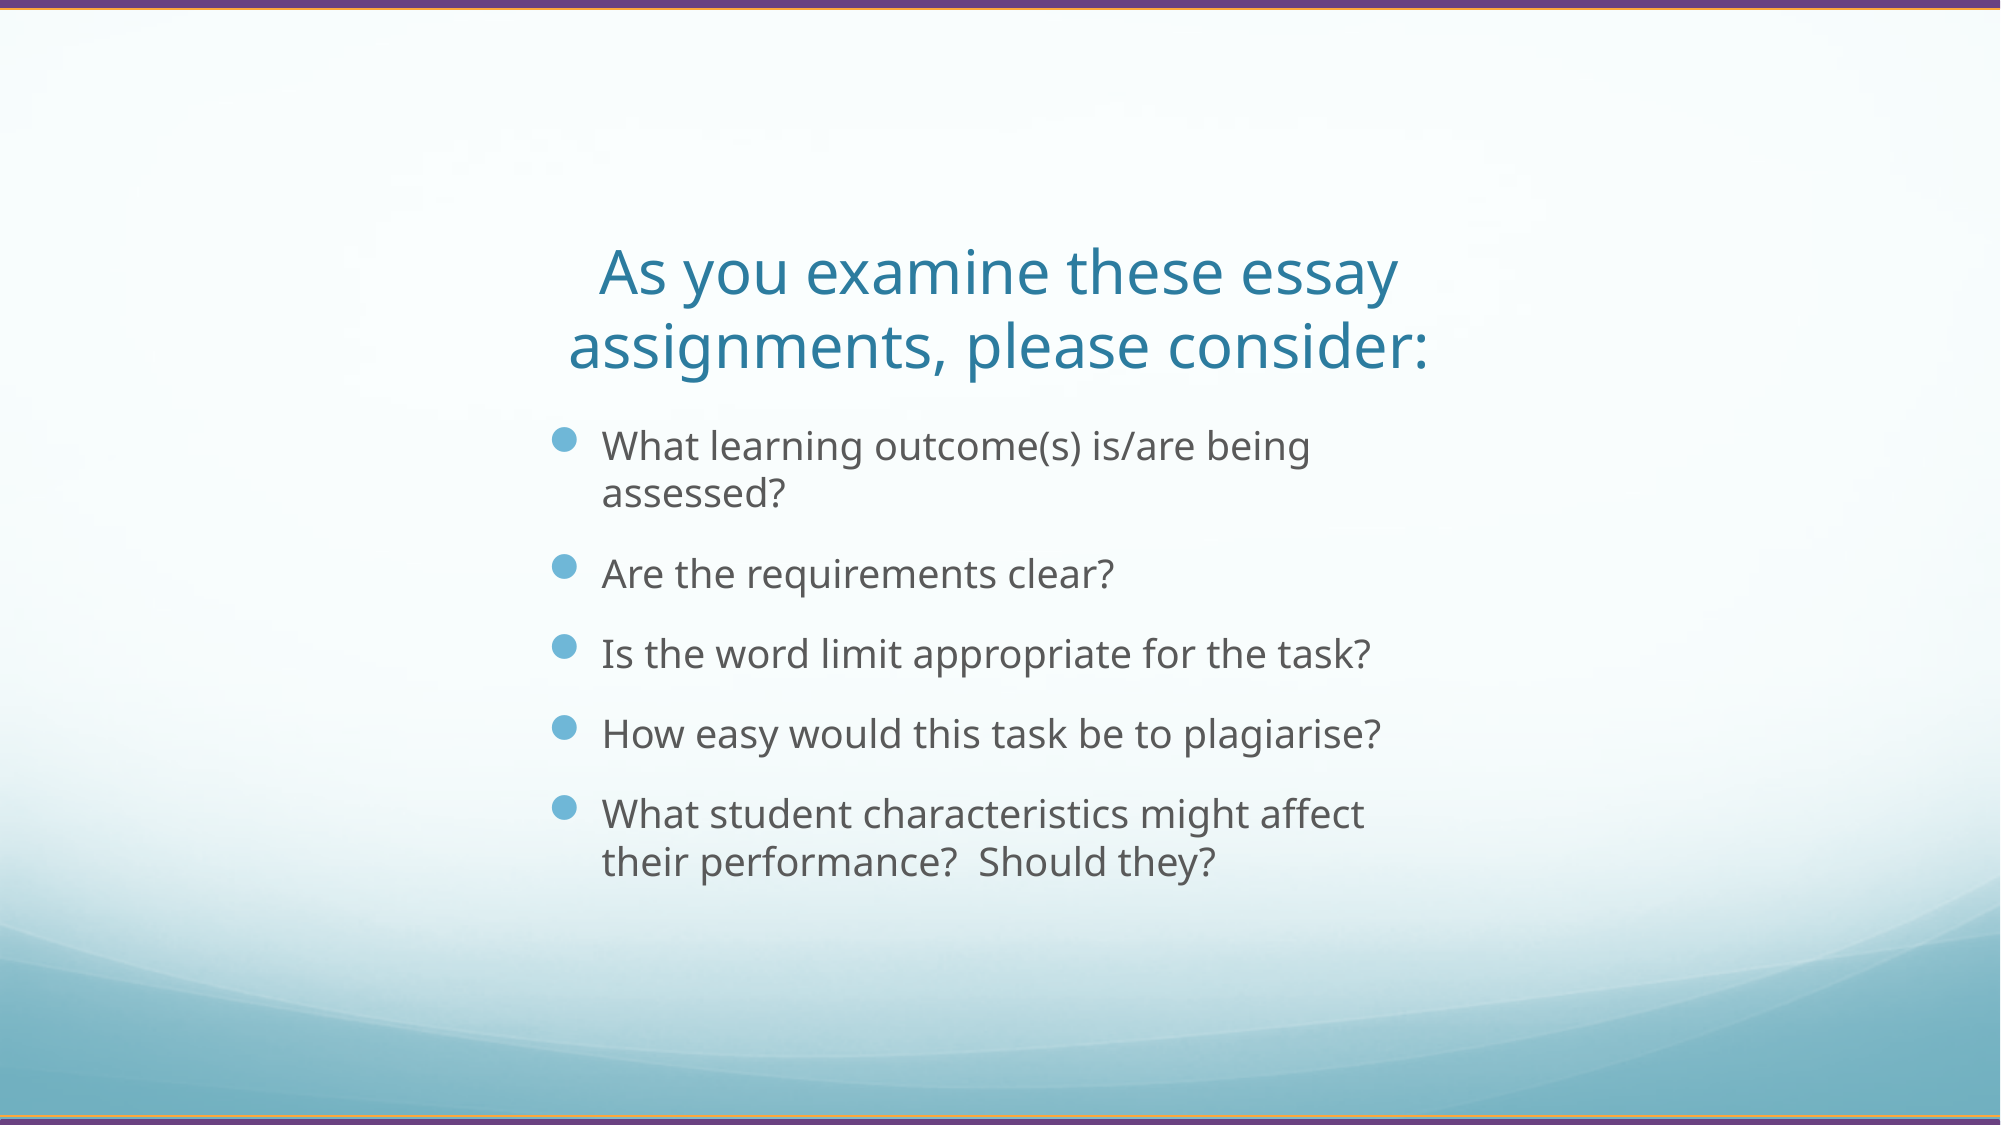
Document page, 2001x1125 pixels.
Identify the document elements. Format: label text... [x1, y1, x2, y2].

title As you examine these essay assignments, please consider: [533, 184, 1467, 388]
list What learning outcome(s) is/are being assessed? Are the requirements clear? Is the word limit appropriate for the task? How easy would this task be to plagiarise? What student characteristics might affect their performance? Should they? [533, 413, 1467, 900]
